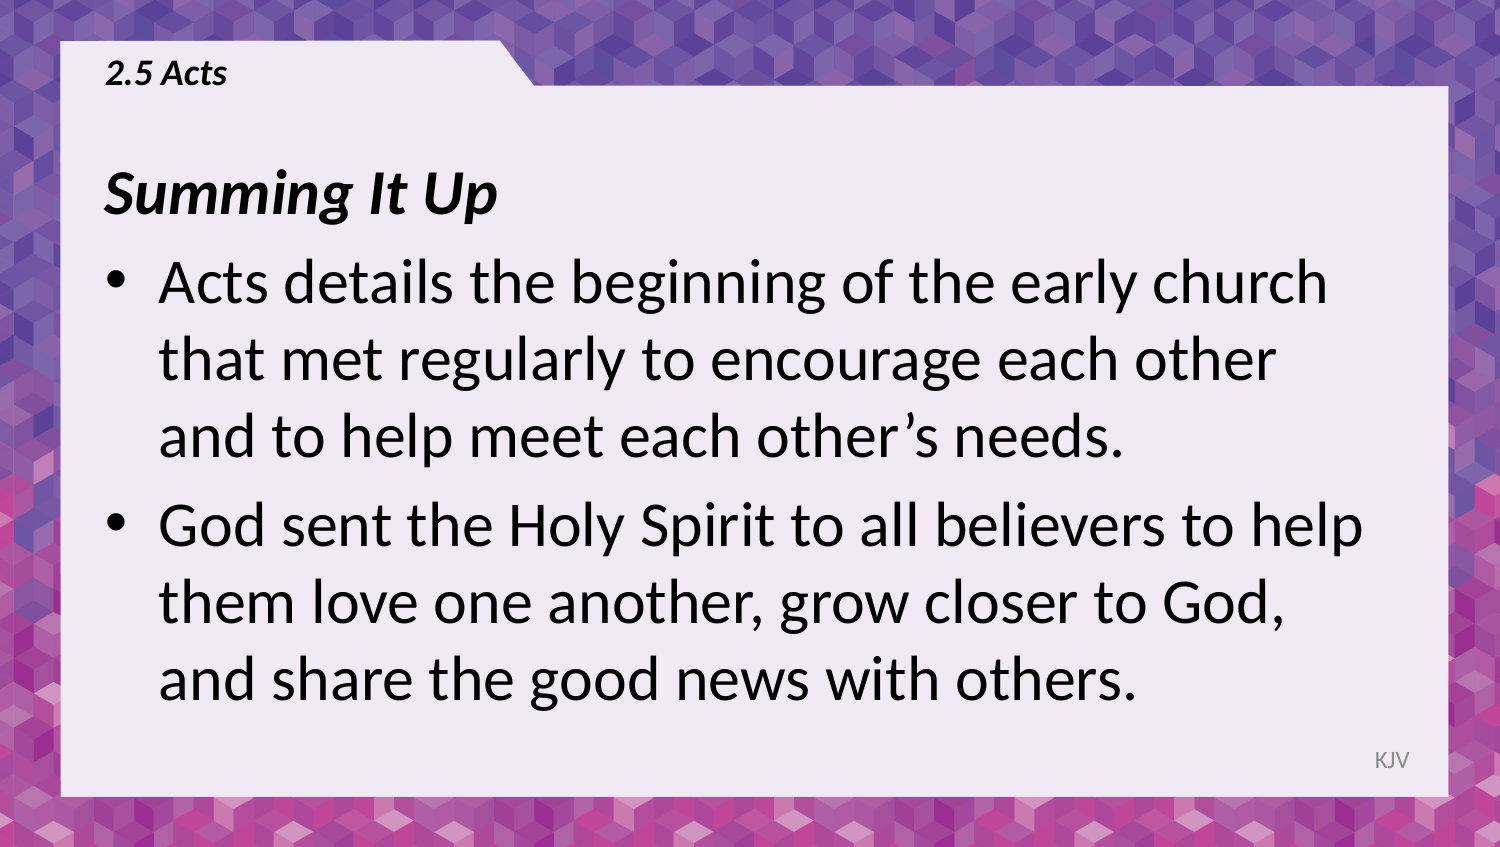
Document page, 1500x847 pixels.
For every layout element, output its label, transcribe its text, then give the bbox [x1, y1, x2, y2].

title 2.5 Acts [89, 33, 1420, 108]
list Summing It Up Acts details the beginning of the early church that met regularly to encourage each other and to help meet each other’s needs. God sent the Holy Spirit to all believers to help them love one another, grow closer to God, and share the good news with others. [89, 141, 1403, 722]
picture [0, 0, 1500, 847]
footer KJV [950, 736, 1425, 782]
